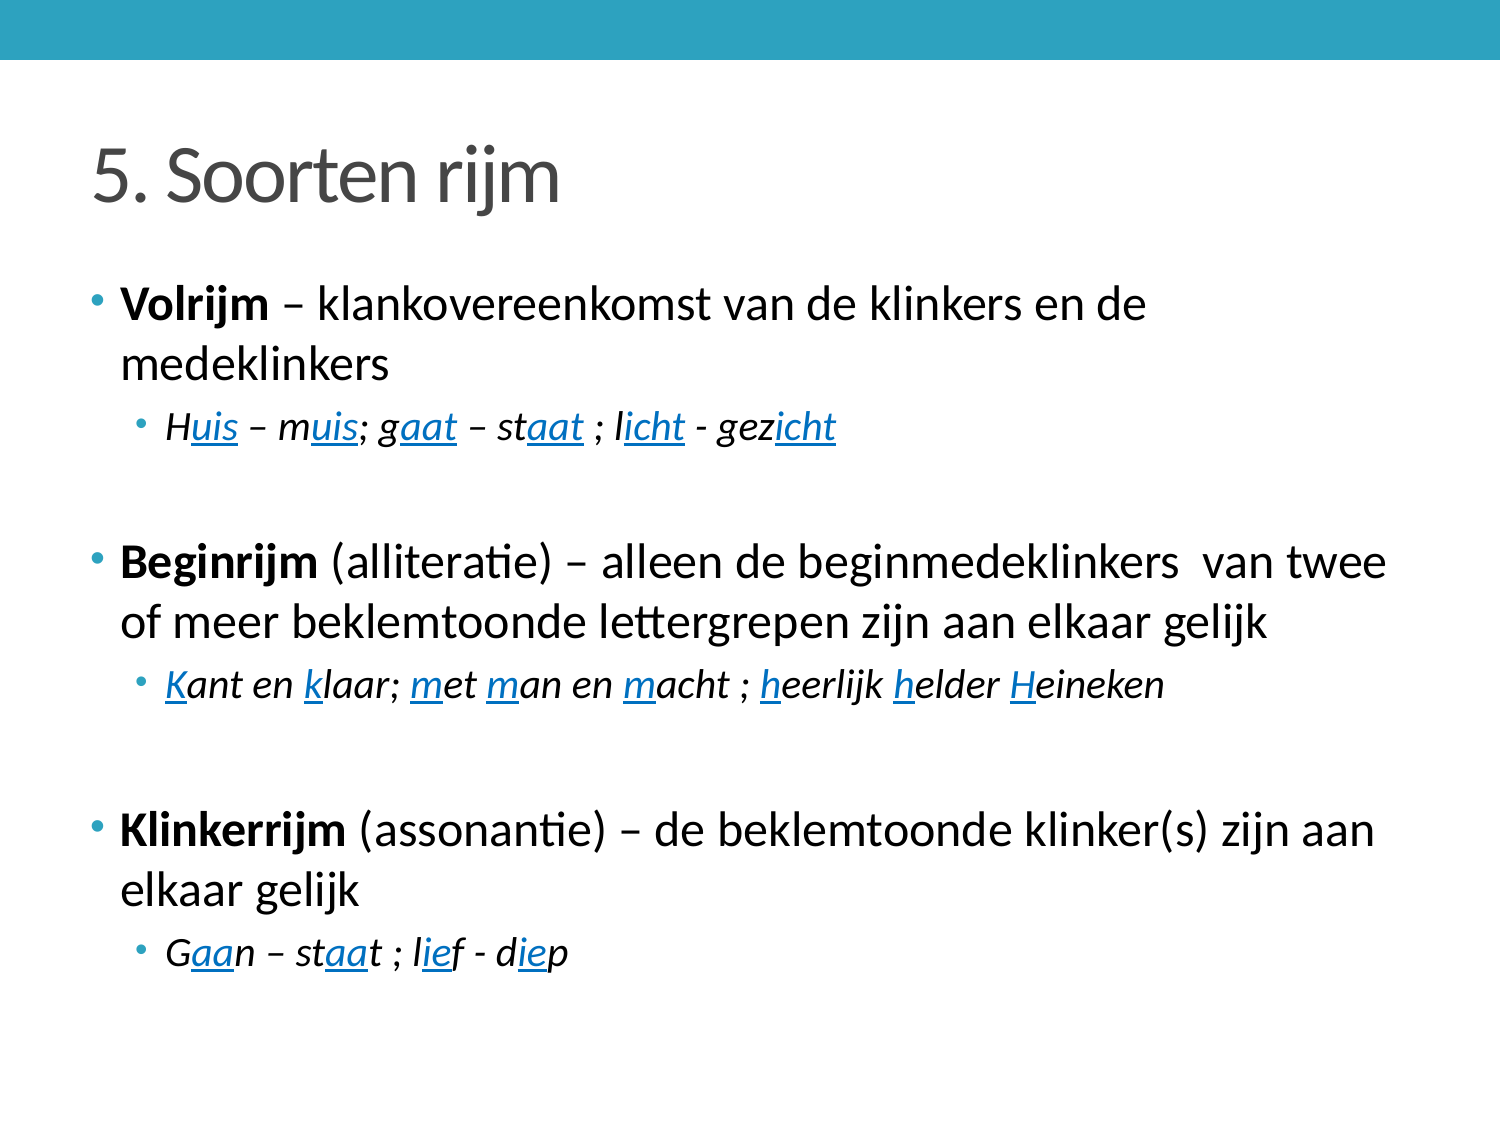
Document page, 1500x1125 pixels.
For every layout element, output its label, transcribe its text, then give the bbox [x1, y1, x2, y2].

title 5. Soorten rijm [75, 87, 1425, 250]
list Volrijm – klankovereenkomst van de klinkers en de medeklinkers Huis – muis; gaat – staat ; licht - gezicht Beginrijm (alliteratie) – alleen de beginmedeklinkers van twee of meer beklemtoonde lettergrepen zijn aan elkaar gelijk Kant en klaar; met man en macht ; heerlijk helder Heineken Klinkerrijm (assonantie) – de beklemtoonde klinker(s) zijn aan elkaar gelijk Gaan – staat ; lief - diep [75, 262, 1425, 1063]
